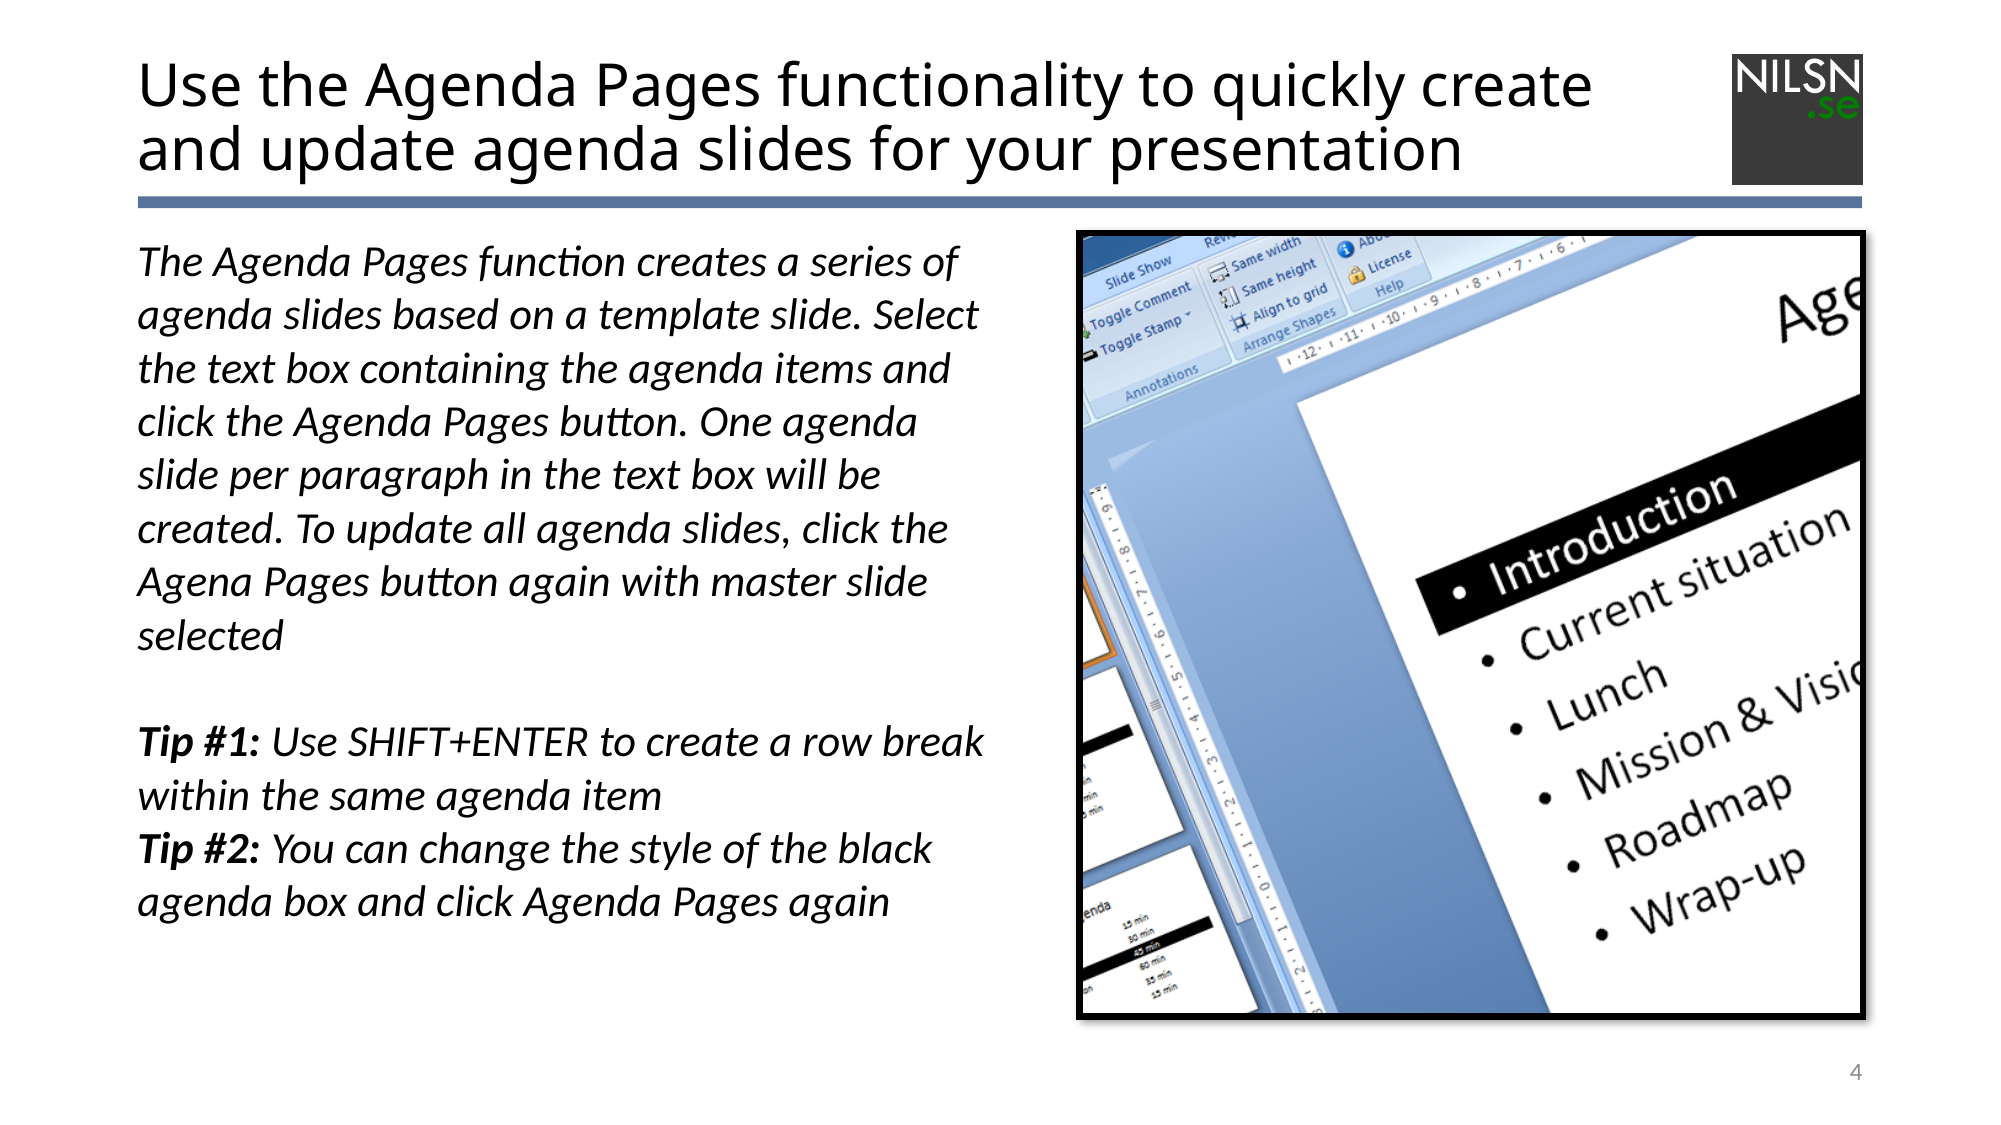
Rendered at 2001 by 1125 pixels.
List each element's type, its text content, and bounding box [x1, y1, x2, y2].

picture [1732, 54, 1863, 185]
list The Agenda Pages function creates a series of agenda slides based on a template slide. Select the text box containing the agenda items and click the Agenda Pages button. One agenda slide per paragraph in the text box will be created. To update all agenda slides, click the Agena Pages button again with master slide selected Tip #1: Use SHIFT+ENTER to create a row break within the same agenda item Tip #2: You can change the style of the black agenda box and click Agenda Pages again [137, 231, 988, 1012]
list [1082, 235, 1861, 1014]
title Use the Agenda Pages functionality to quickly create and update agenda slides for your presentation [137, 54, 1697, 185]
slide_number 4 [1412, 1046, 1863, 1094]
